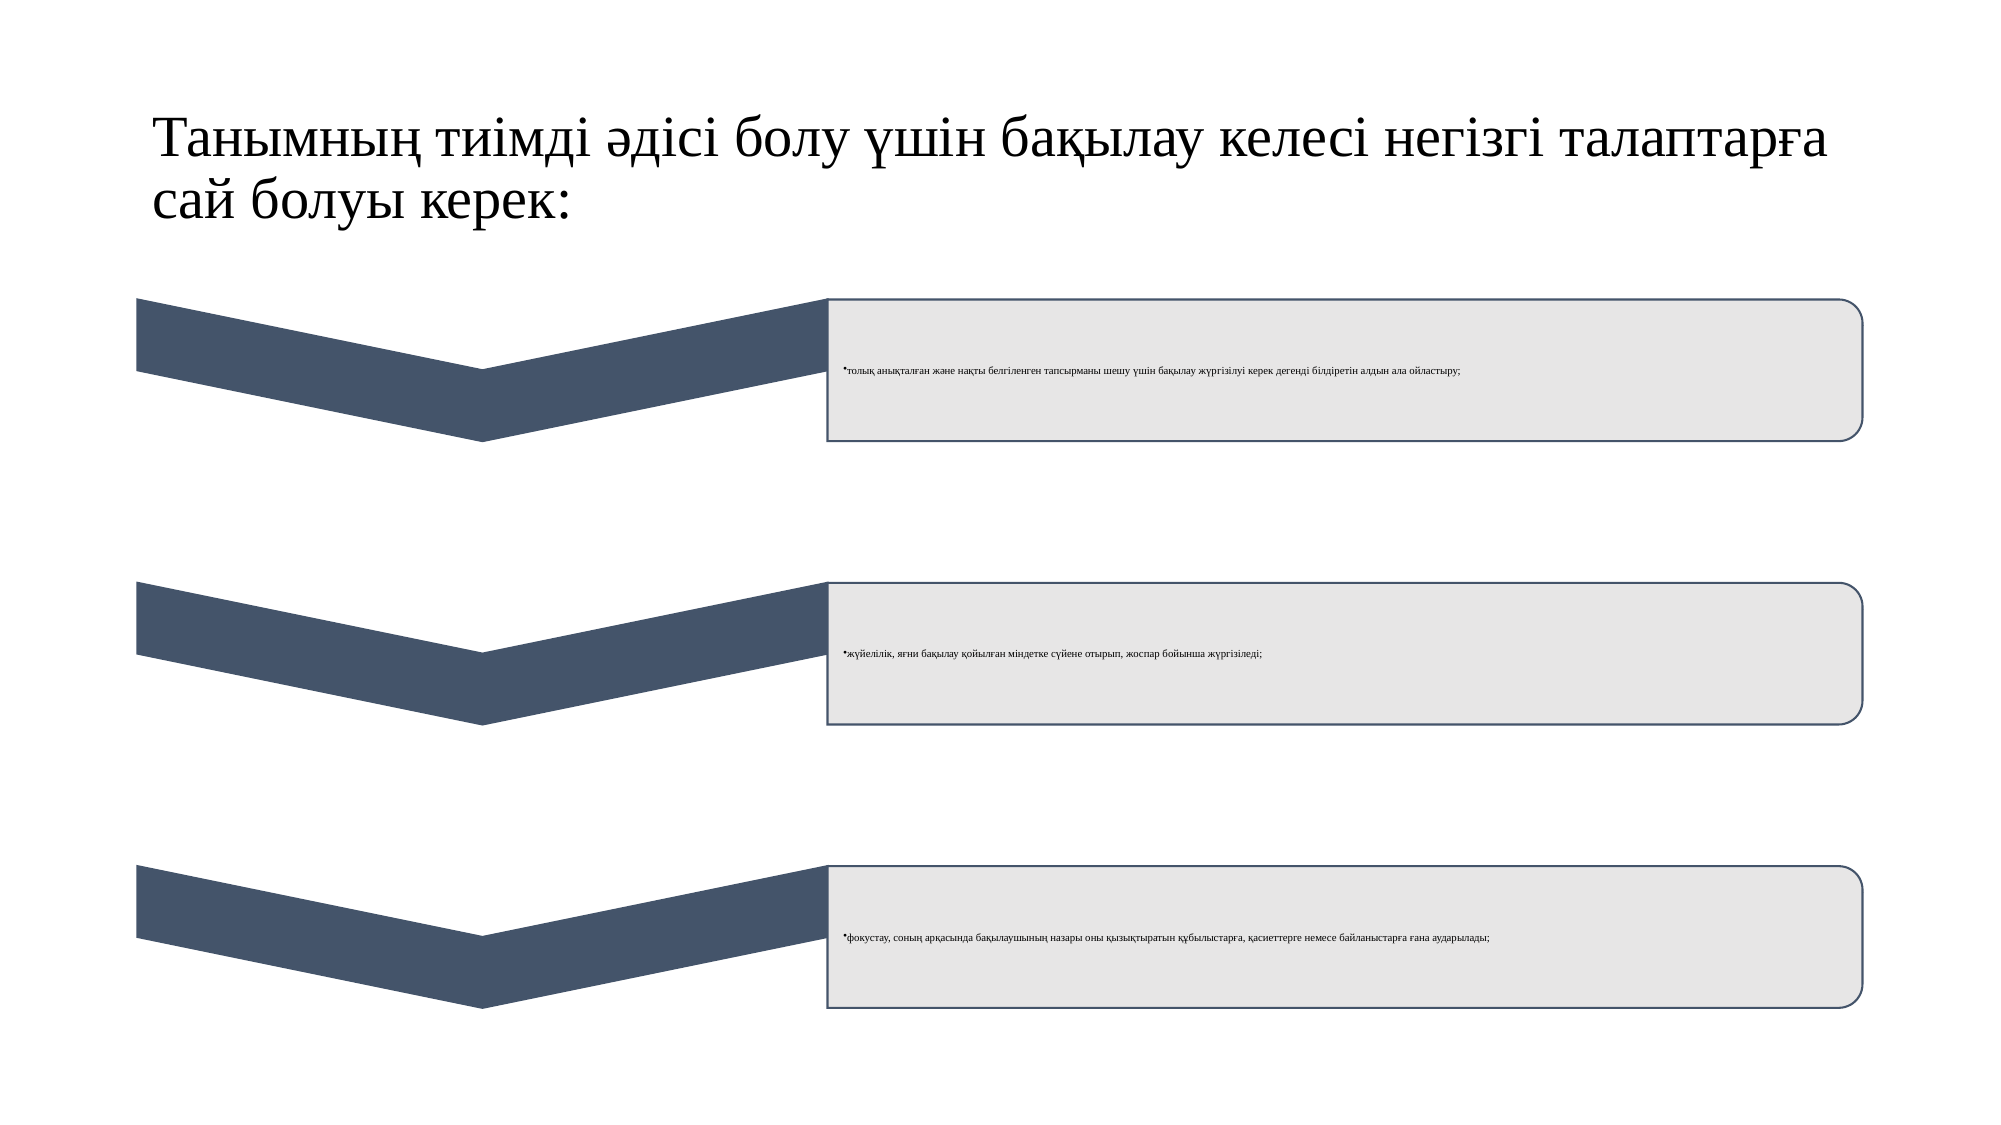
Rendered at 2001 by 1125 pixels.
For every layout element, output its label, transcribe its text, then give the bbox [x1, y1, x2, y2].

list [137, 299, 1863, 1008]
title Танымның тиімді әдісі болу үшін бақылау келесі негізгі талаптарға сай болуы керек: [137, 59, 1863, 278]
